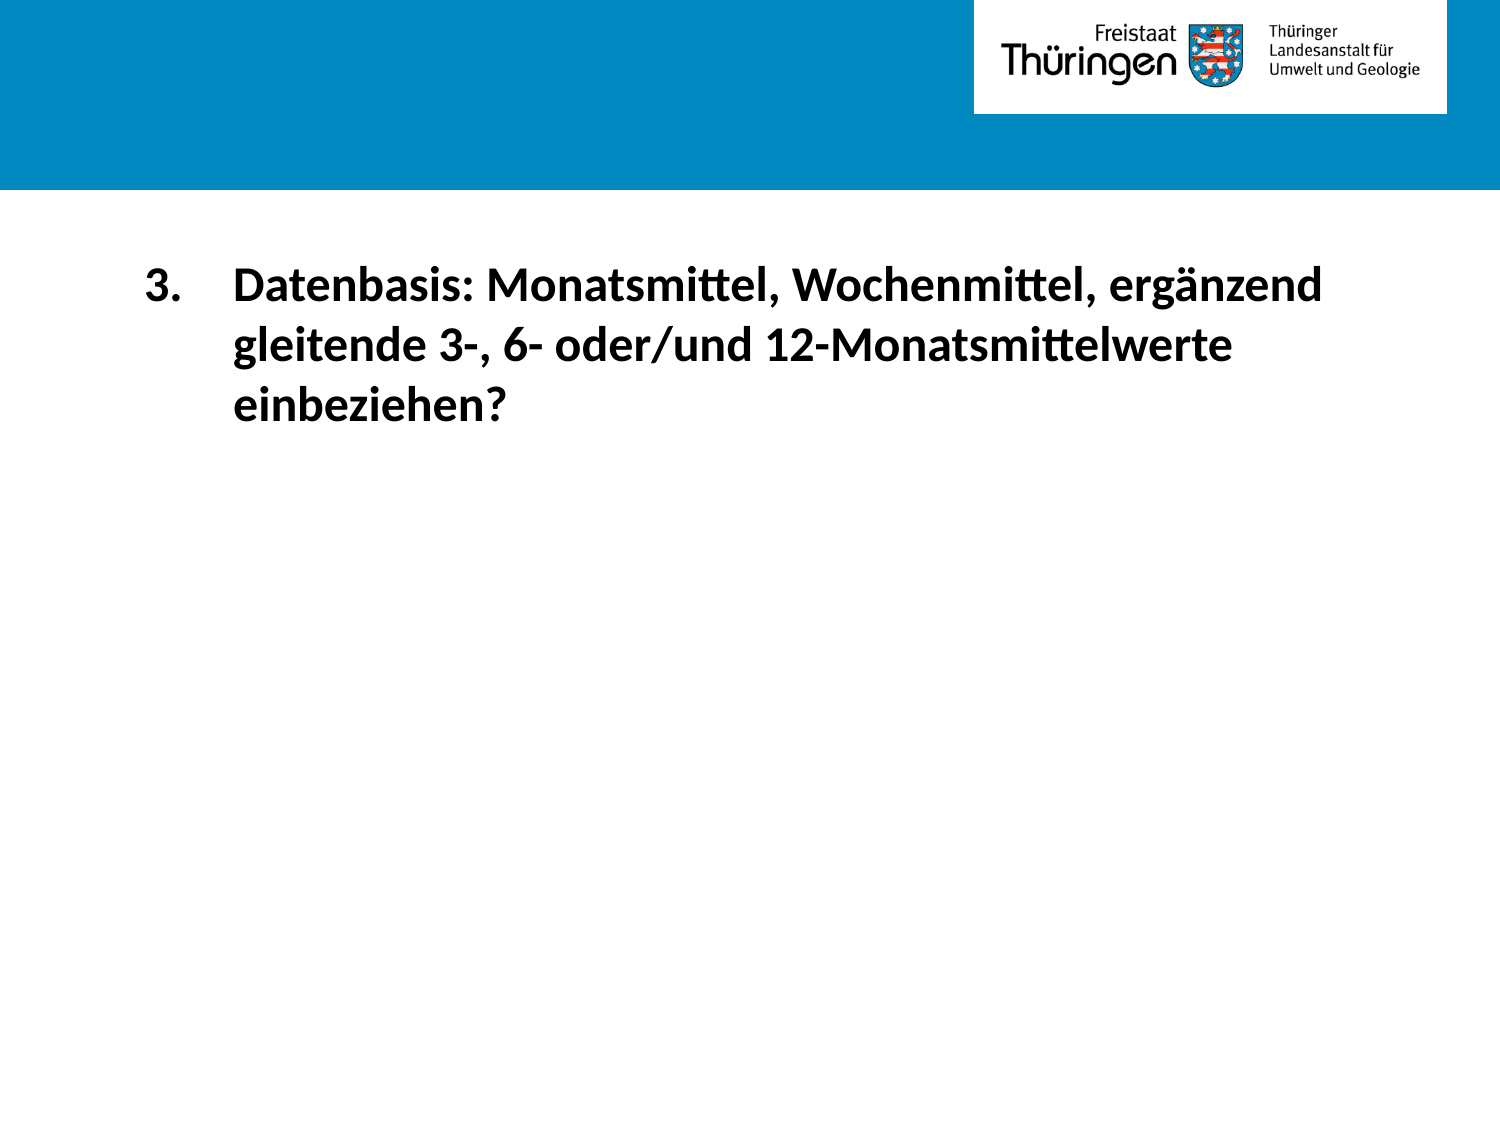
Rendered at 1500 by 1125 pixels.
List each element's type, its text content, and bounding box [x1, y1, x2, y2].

picture [1226, 35, 1234, 48]
text_box Datenbasis: Monatsmittel, Wochenmittel, ergänzend gleitende 3-, 6- oder/und 12-Monatsmittelwerte einbeziehen? [70, 184, 1421, 917]
picture [975, 0, 1446, 113]
picture [1193, 27, 1223, 54]
text_box [76, 54, 1427, 787]
